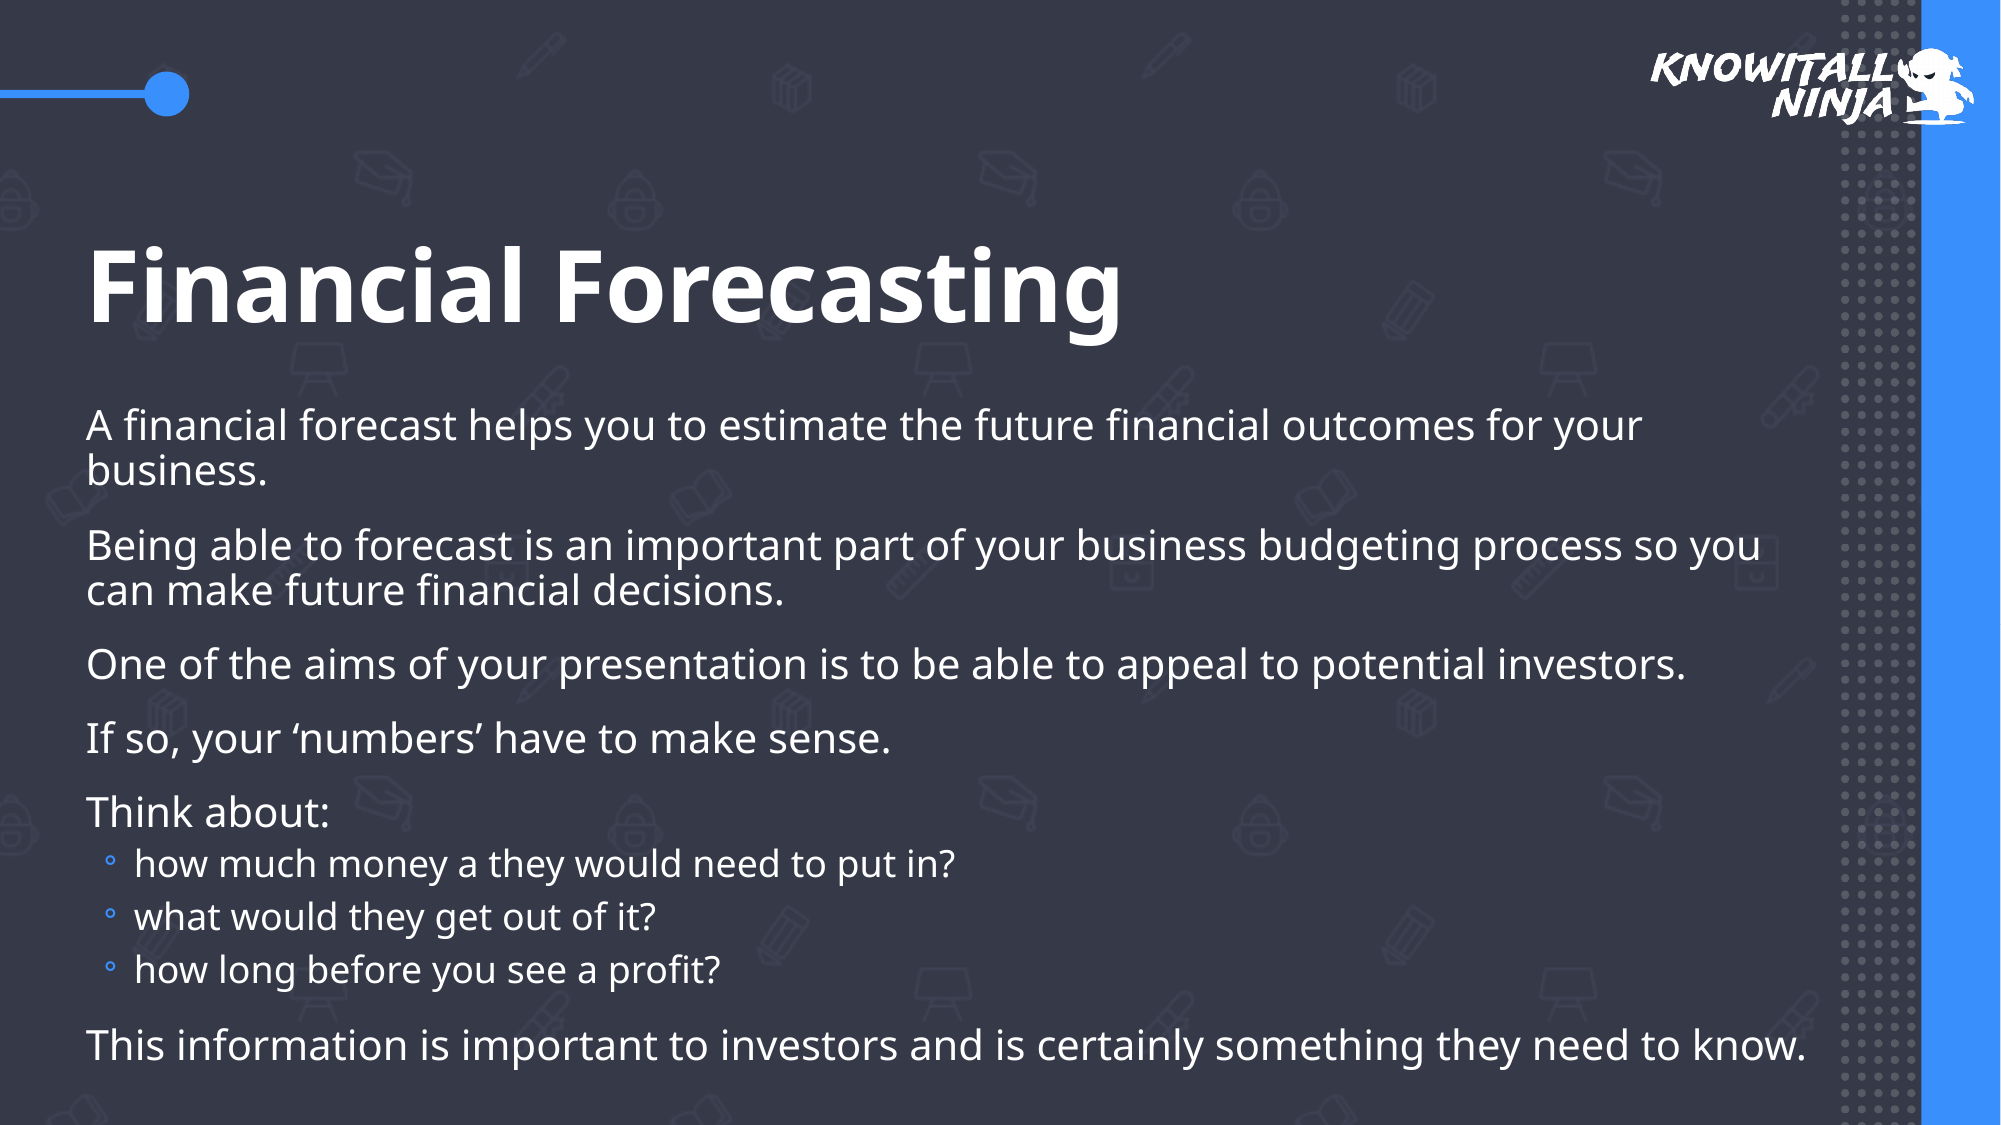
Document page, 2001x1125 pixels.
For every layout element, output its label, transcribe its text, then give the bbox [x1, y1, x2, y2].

picture [0, 0, 1974, 1125]
title Financial Forecasting [70, 125, 1825, 351]
list A financial forecast helps you to estimate the future financial outcomes for your business. Being able to forecast is an important part of your business budgeting process so you can make future financial decisions. One of the aims of your presentation is to be able to appeal to potential investors. If so, your ‘numbers’ have to make sense. Think about: how much money a they would need to put in? what would they get out of it? how long before you see a profit? This information is important to investors and is certainly something they need to know. [70, 397, 1825, 1090]
